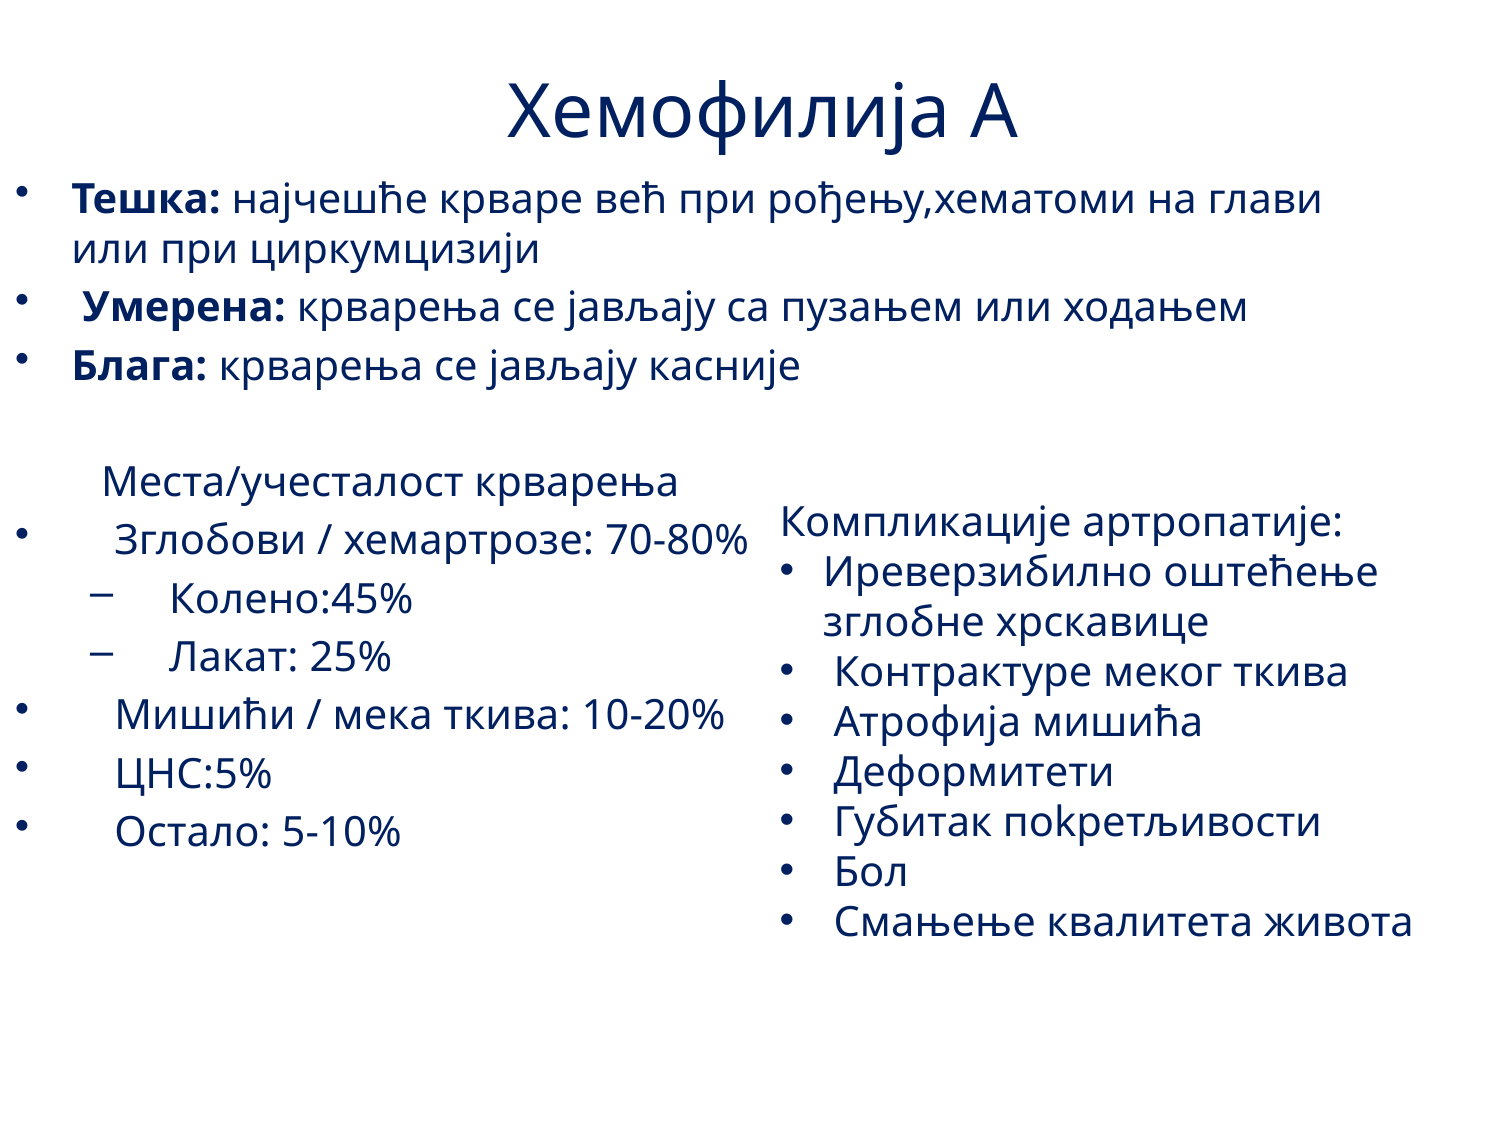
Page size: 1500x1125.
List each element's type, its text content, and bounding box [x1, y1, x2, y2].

list Тешка: најчешће крваре већ при рођењу,хематоми на глави или при циркумцизији Умерена: крварења се јављају са пузањем или ходањем Блага: крварења се јављају касније Места/учесталост крварења Зглобови / хемартрозе: 70-80% Колено:45% Лакат: 25% Мишићи / мека ткива: 10-20% ЦНС:5% Остало: 5-10% [0, 164, 1400, 1052]
text_box Компликације артропатије: Иревeрзибилно oштећeњe зглобне хрскавице Контрактуре мeког ткива Атрофија мишића Деформитети Губитак поkретљивости Бол Смањењe квалитета живота [764, 397, 1445, 1002]
title Хемофилија А [82, 58, 1445, 247]
